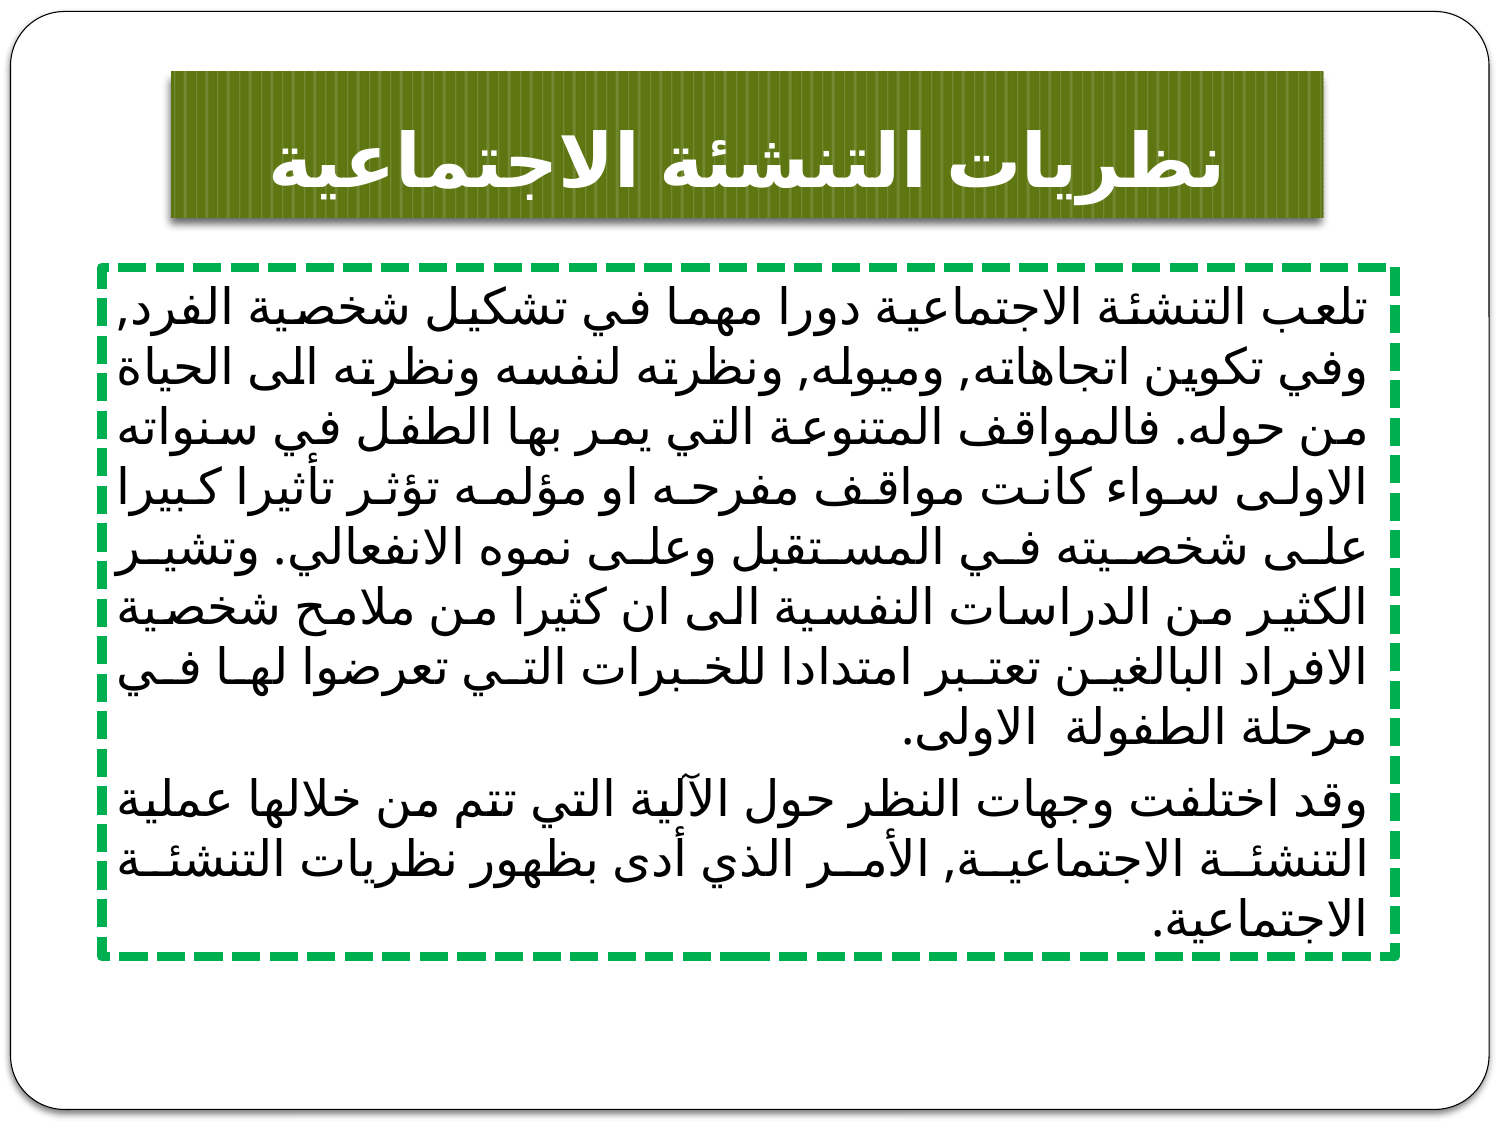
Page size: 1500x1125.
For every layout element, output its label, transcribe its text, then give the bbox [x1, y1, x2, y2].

list تلعب التنشئة الاجتماعية دورا مهما في تشكيل شخصية الفرد, وفي تكوين اتجاهاته, وميوله, ونظرته لنفسه ونظرته الى الحياة من حوله. فالمواقف المتنوعة التي يمر بها الطفل في سنواته الاولى سواء كانت مواقف مفرحه او مؤلمه تؤثر تأثيرا كبيرا على شخصيته في المستقبل وعلى نموه الانفعالي. وتشير الكثير من الدراسات النفسية الى ان كثيرا من ملامح شخصية الافراد البالغين تعتبر امتدادا للخبرات التي تعرضوا لها في مرحلة الطفولة الاولى. وقد اختلفت وجهات النظر حول الآلية التي تتم من خلالها عملية التنشئة الاجتماعية, الأمر الذي أدى بظهور نظريات التنشئة الاجتماعية. [101, 267, 1395, 957]
title نظريات التنشئة الاجتماعية [171, 71, 1324, 218]
